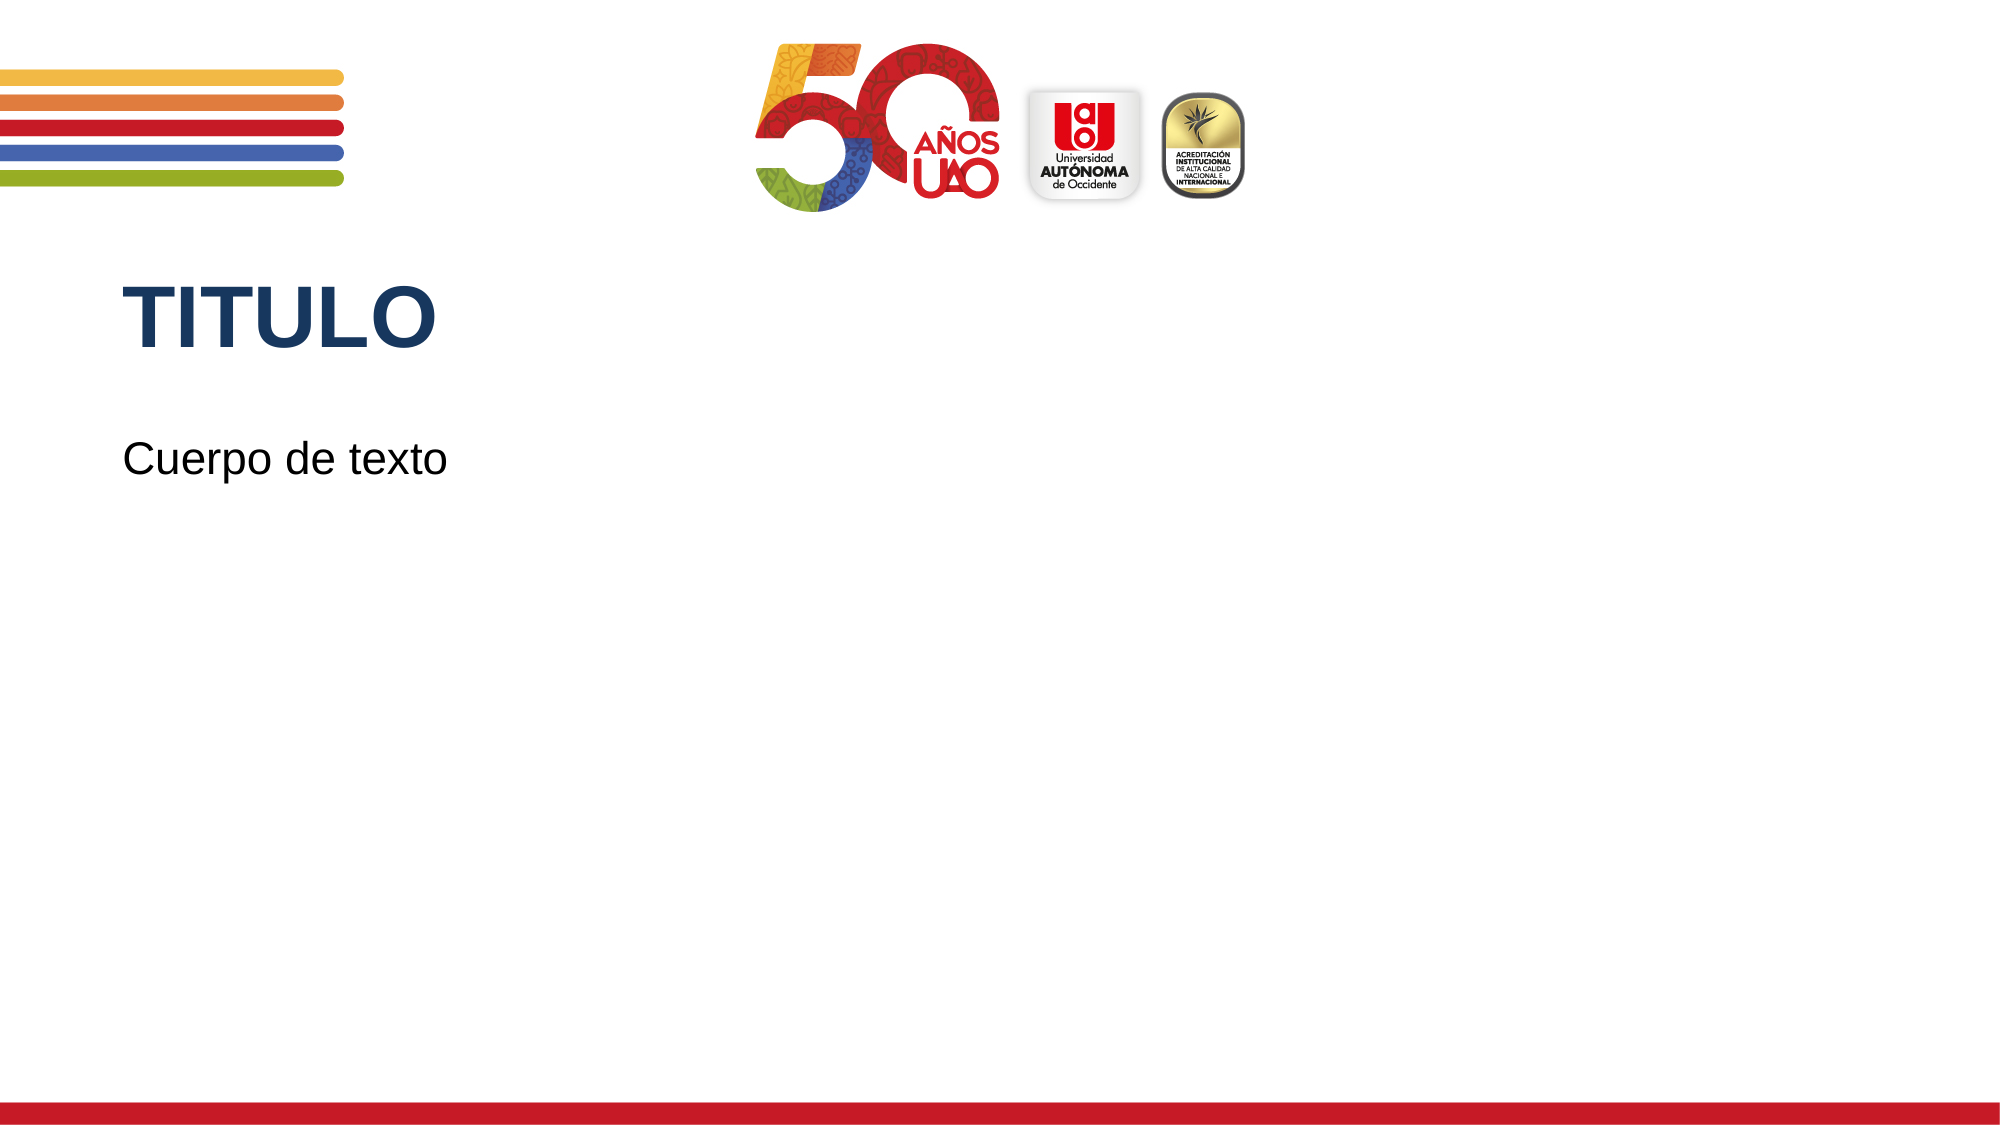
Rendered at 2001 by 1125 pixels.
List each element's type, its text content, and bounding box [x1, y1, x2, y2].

text_box Cuerpo de texto [107, 421, 1213, 492]
text_box TITULO [107, 252, 1181, 372]
picture [0, 0, 2000, 1125]
